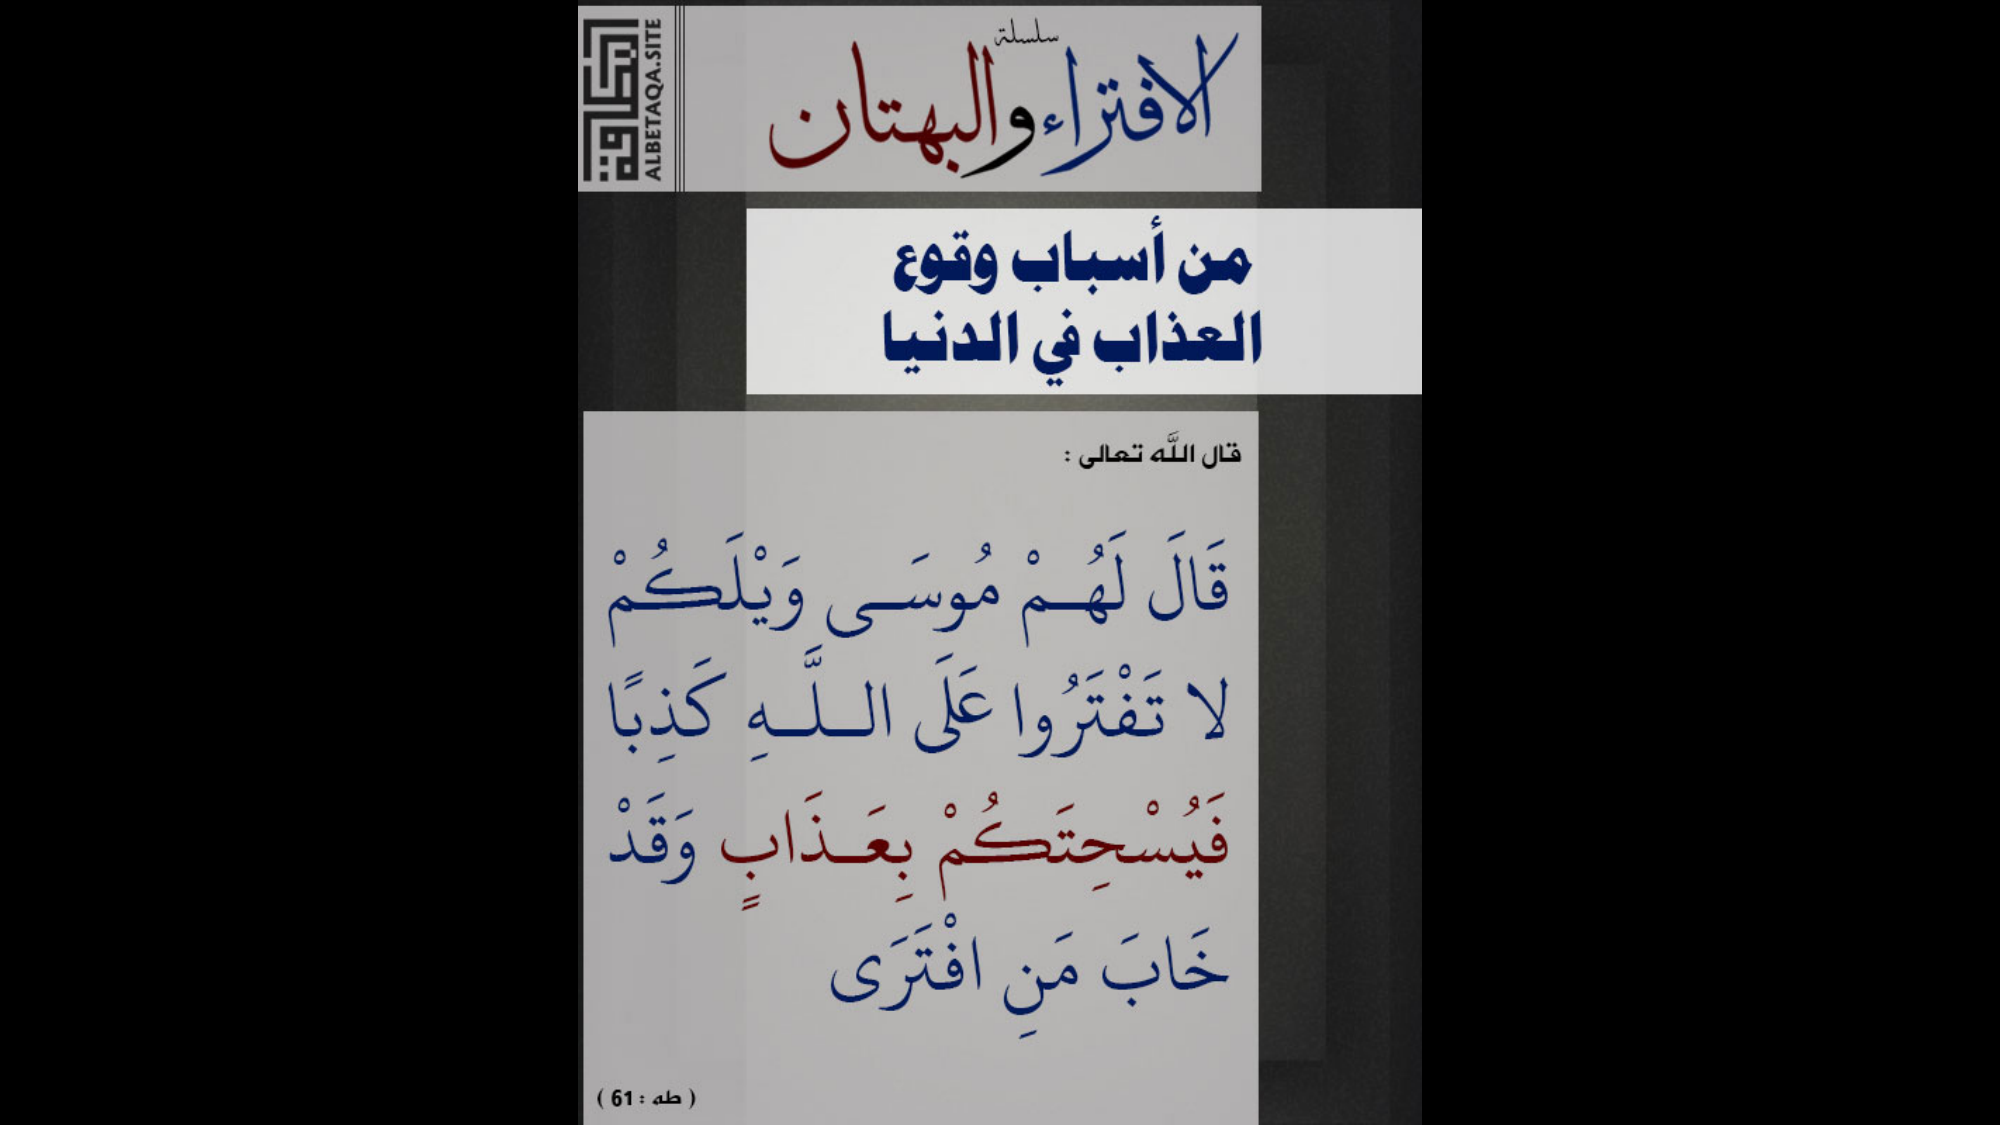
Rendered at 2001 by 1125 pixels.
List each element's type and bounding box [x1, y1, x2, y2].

picture [578, 0, 1422, 1125]
